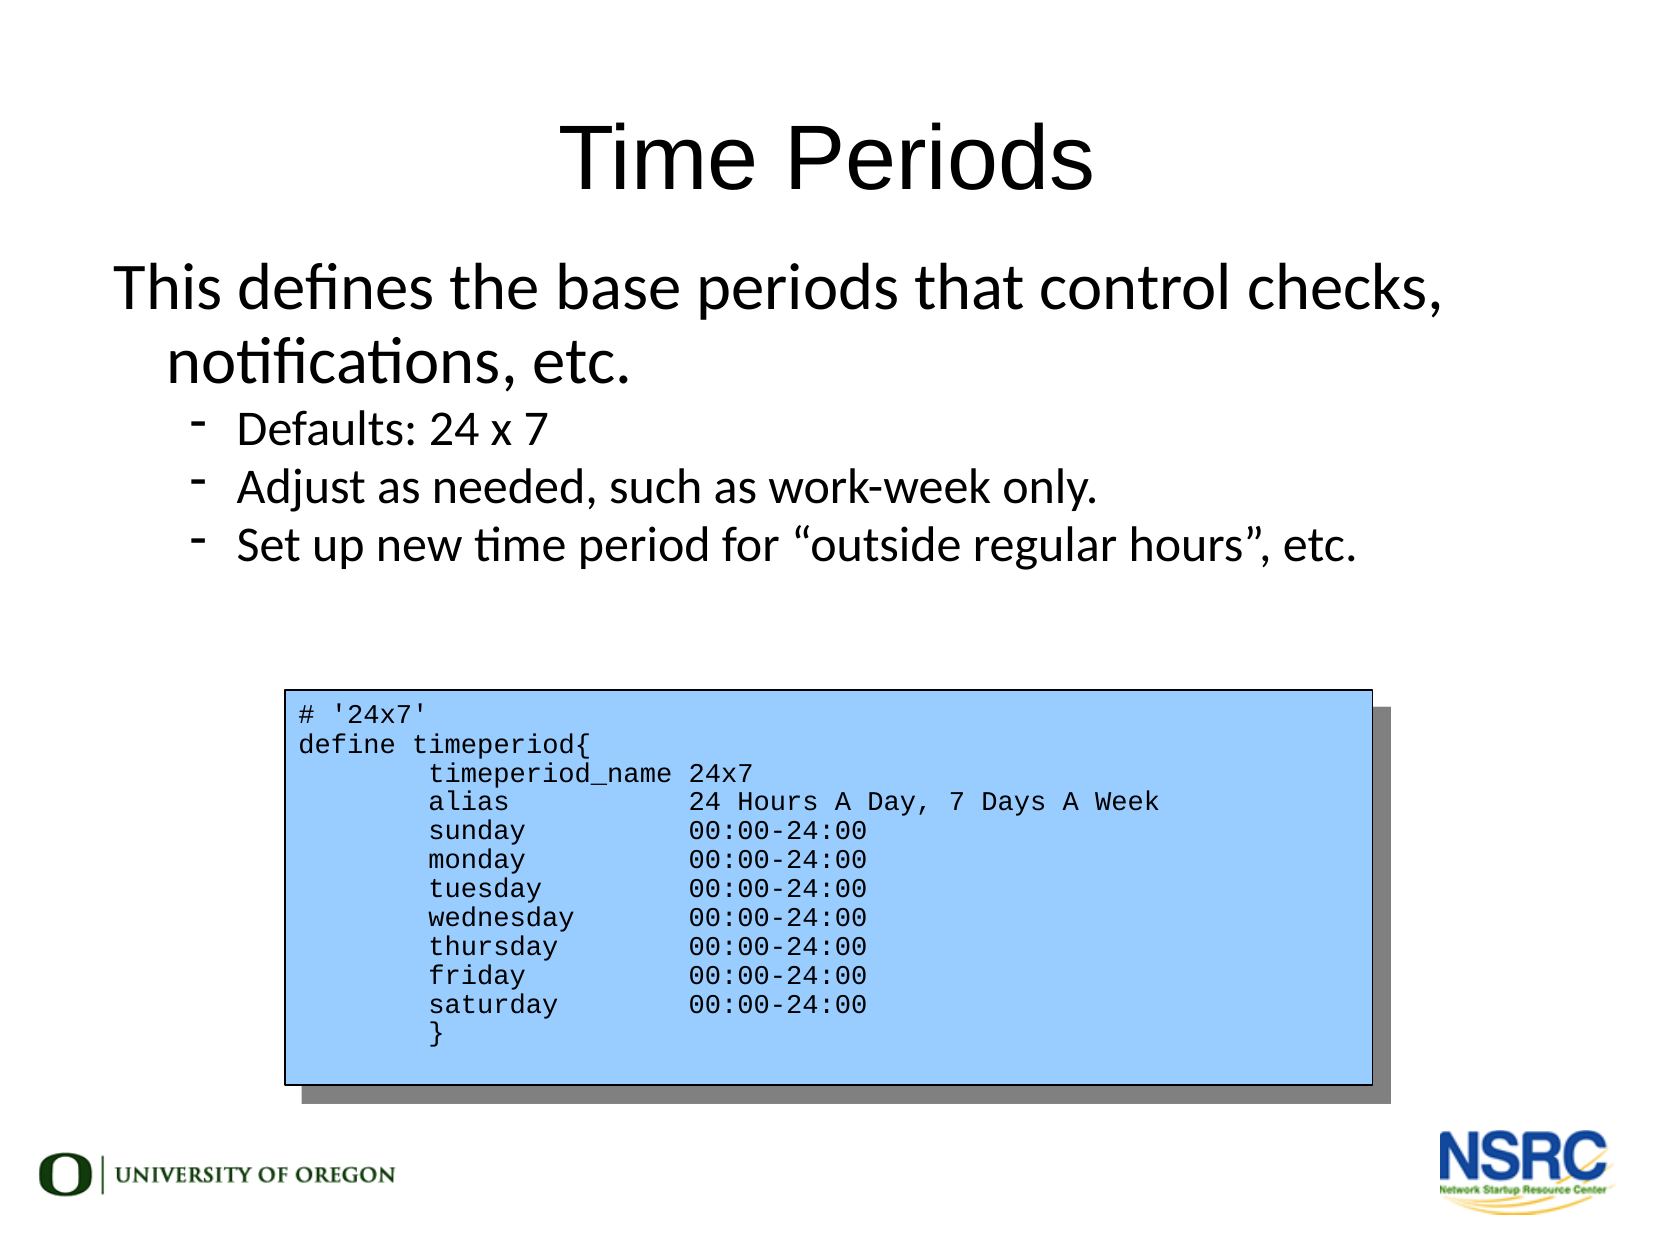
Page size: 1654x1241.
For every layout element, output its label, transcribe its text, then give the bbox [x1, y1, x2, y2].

text_box Time Periods [82, 49, 1571, 257]
picture [1440, 1130, 1616, 1215]
text_box # '24x7' define timeperiod{ timeperiod_name 24x7 alias 24 Hours A Day, 7 Days A Week sunday 00:00-24:00 monday 00:00-24:00 tuesday 00:00-24:00 wednesday 00:00-24:00 thursday 00:00-24:00 friday 00:00-24:00 saturday 00:00-24:00 } [284, 758, 1373, 1086]
text_box This defines the base periods that control checks, notifications, etc. Defaults: 24 x 7 Adjust as needed, such as work-week only. Set up new time period for “outside regular hours”, etc. [96, 247, 1604, 758]
picture [37, 1151, 397, 1198]
